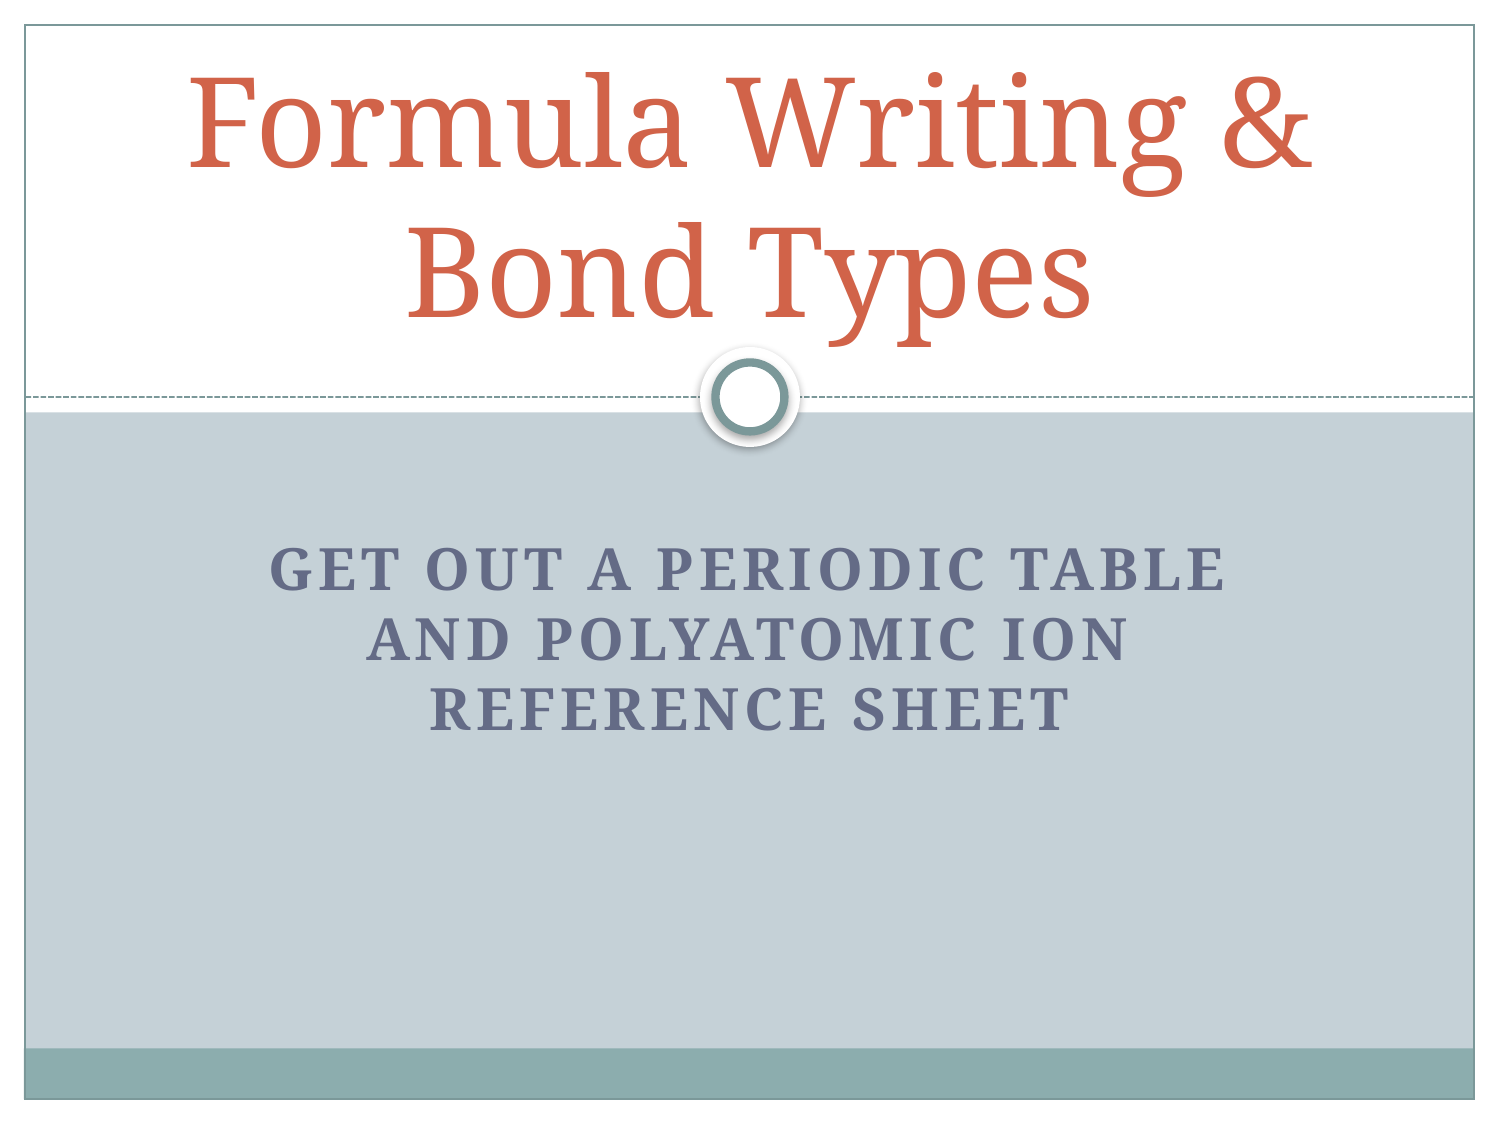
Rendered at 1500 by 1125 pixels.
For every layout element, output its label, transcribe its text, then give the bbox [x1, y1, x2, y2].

title Formula Writing & Bond Types [112, 62, 1388, 350]
subtitle Get out a periodic table and polyatomic ion reference sheet [225, 525, 1275, 813]
